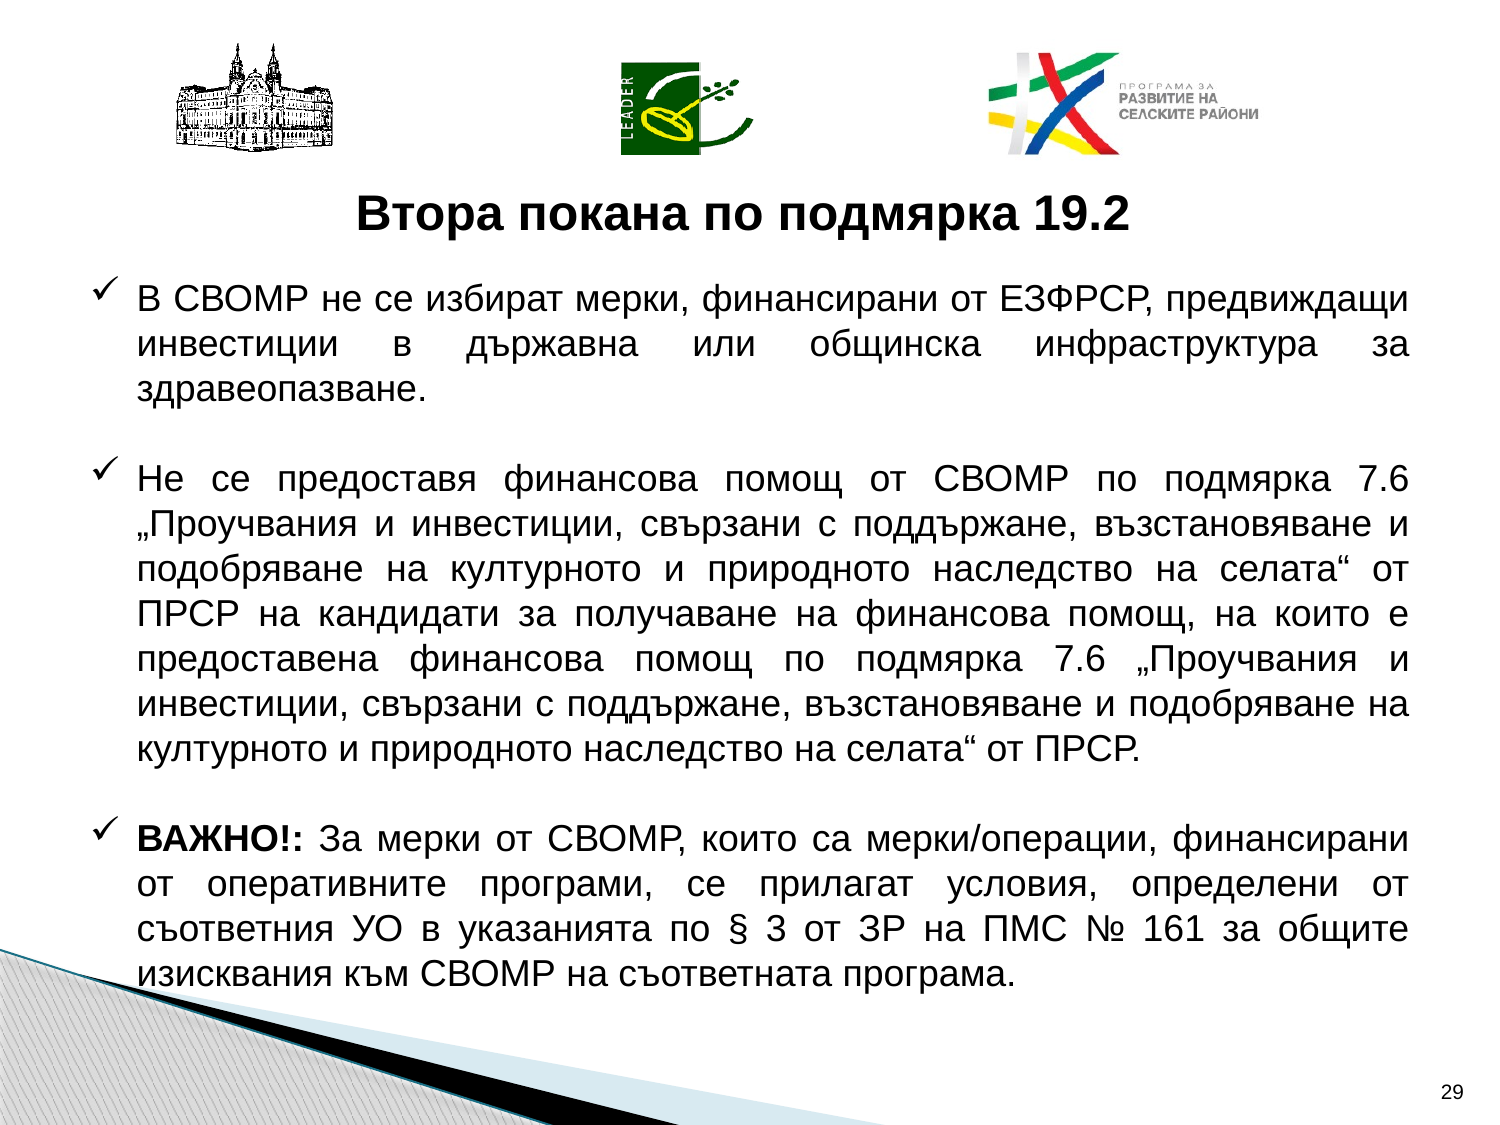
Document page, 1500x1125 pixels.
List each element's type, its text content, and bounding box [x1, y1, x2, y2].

text_box Втора покана по подмярка 19.2 [41, 172, 1459, 248]
picture [974, 38, 1270, 165]
picture [621, 61, 757, 156]
slide_number 29 [1418, 1051, 1479, 1112]
picture [172, 38, 339, 156]
list В СВОМР не се избират мерки, финансирани от ЕЗФРСР, предвиждащи инвестиции в държавна или общинска инфраструктура за здравеопазване. Не се предоставя финансова помощ от СВОМР по подмярка 7.6 „Проучвания и инвестиции, свързани с поддържане, възстановяване и подобряване на културното и природното наследство на селата“ от ПРСР на кандидати за получаване на финансова помощ, на които е предоставена финансова помощ по подмярка 7.6 „Проучвания и инвестиции, свързани с поддържане, възстановяване и подобряване на културното и природното наследство на селата“ от ПРСР. ВАЖНО!: За мерки от СВОМР, които са мерки/операции, финансирани от оперативните програми, се прилагат условия, определени от съответния УО в указанията по § 3 от ЗР на ПМС № 161 за общите изисквания към СВОМР на съответната програма. [75, 266, 1425, 1059]
